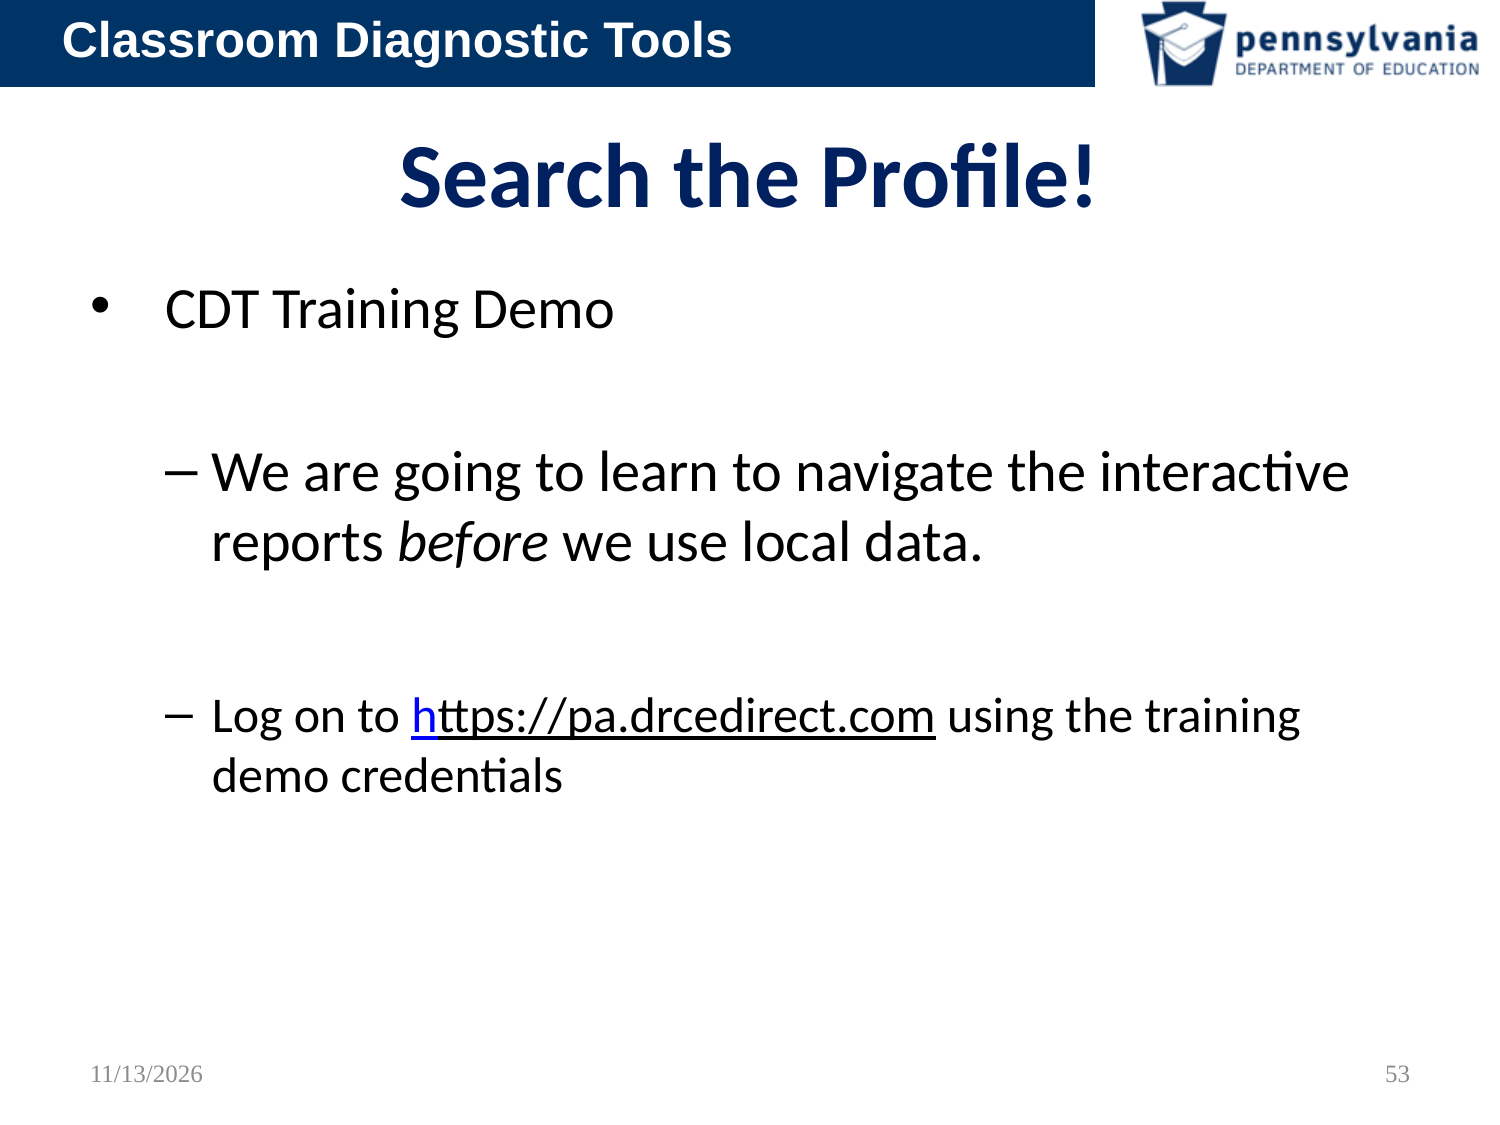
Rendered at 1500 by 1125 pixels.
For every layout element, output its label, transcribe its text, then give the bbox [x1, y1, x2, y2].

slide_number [75, 1042, 425, 1103]
picture [1134, 0, 1485, 90]
list CDT Training Demo We are going to learn to navigate the interactive reports before we use local data. Log on to https://pa.drcedirect.com using the training demo credentials [74, 262, 1426, 1006]
slide_number 53 [1074, 1042, 1425, 1103]
title Search the Profile! [74, 76, 1426, 262]
